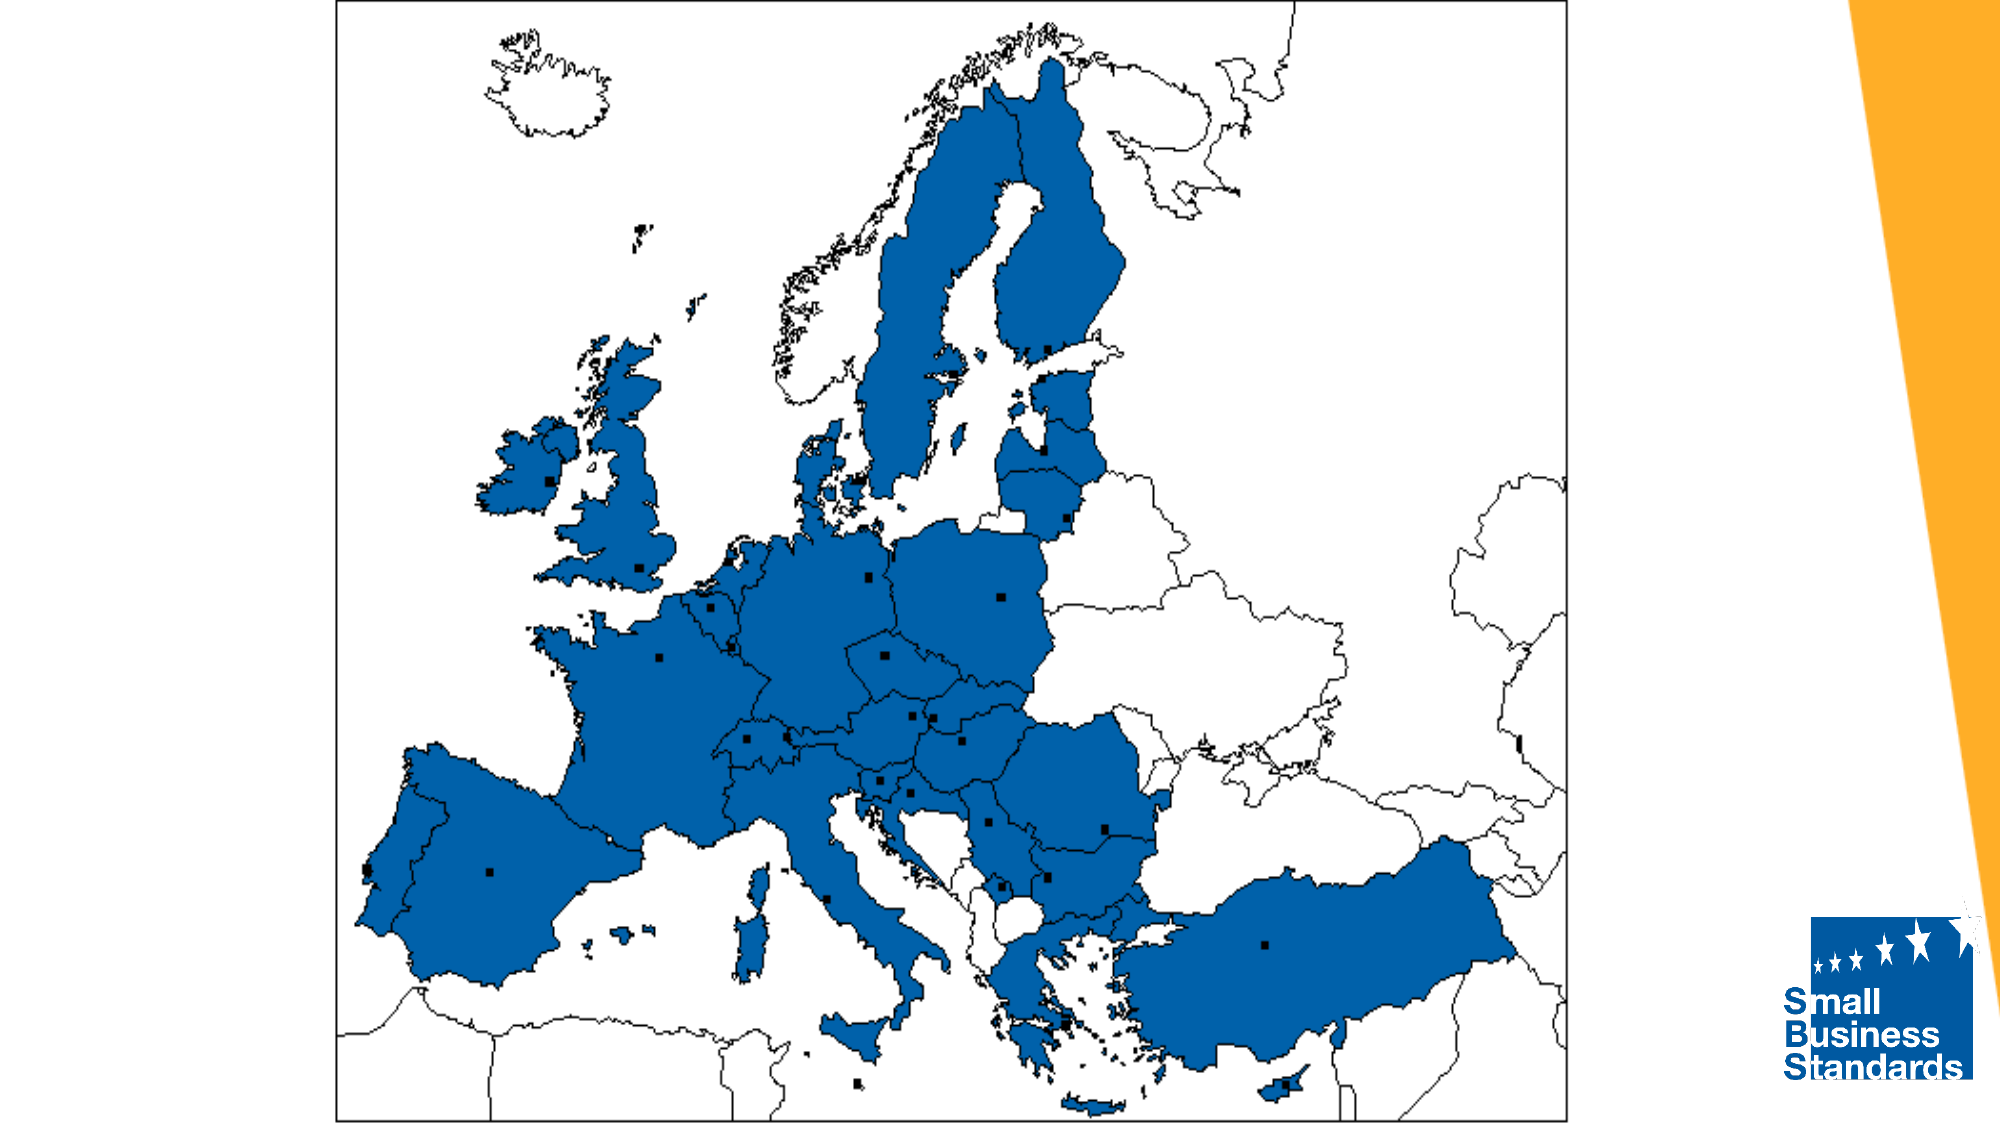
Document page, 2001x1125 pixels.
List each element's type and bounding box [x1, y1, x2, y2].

picture [334, 0, 1572, 1125]
picture [1784, 0, 2000, 1082]
